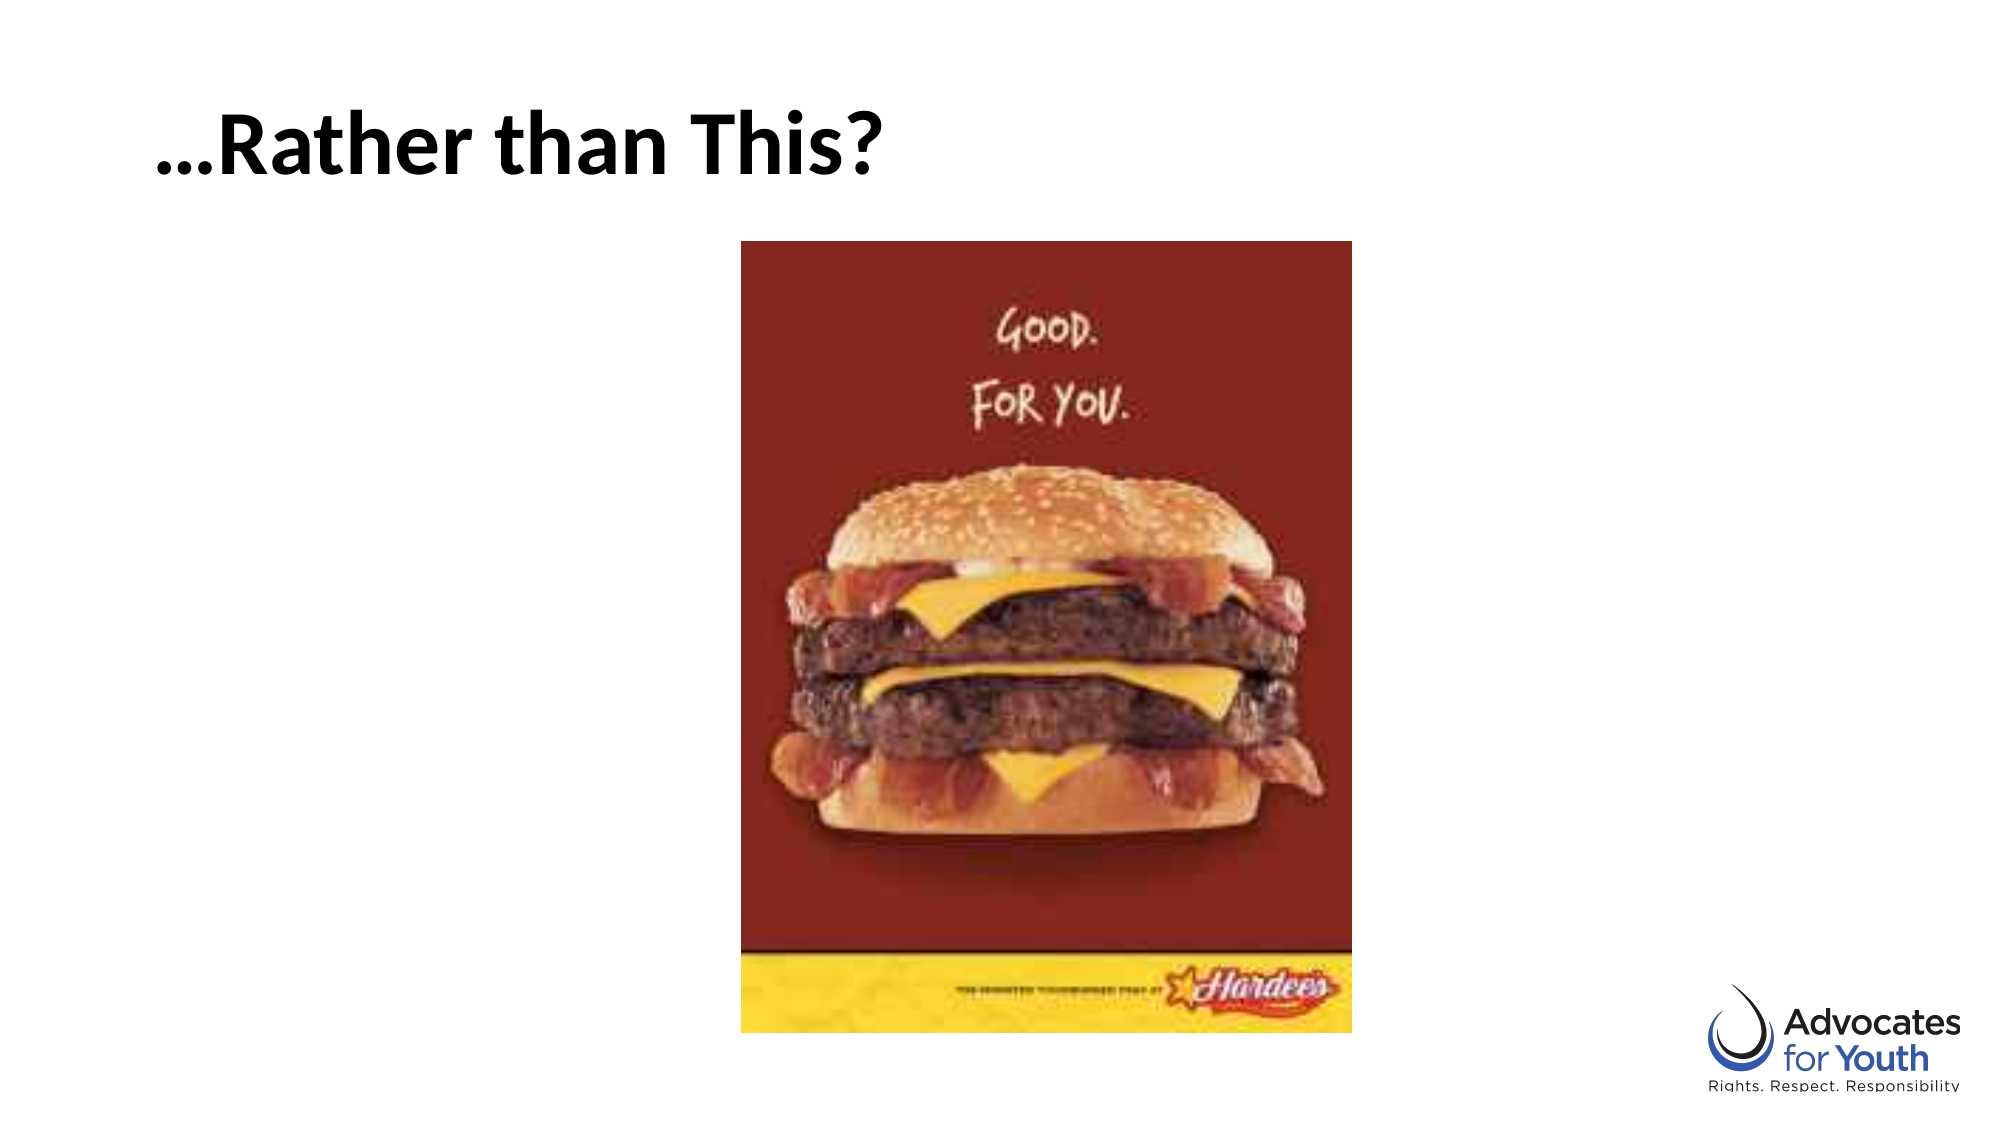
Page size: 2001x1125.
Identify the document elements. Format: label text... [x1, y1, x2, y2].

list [740, 241, 1352, 1034]
title …Rather than This? [137, 36, 1863, 254]
picture [1707, 984, 1960, 1093]
